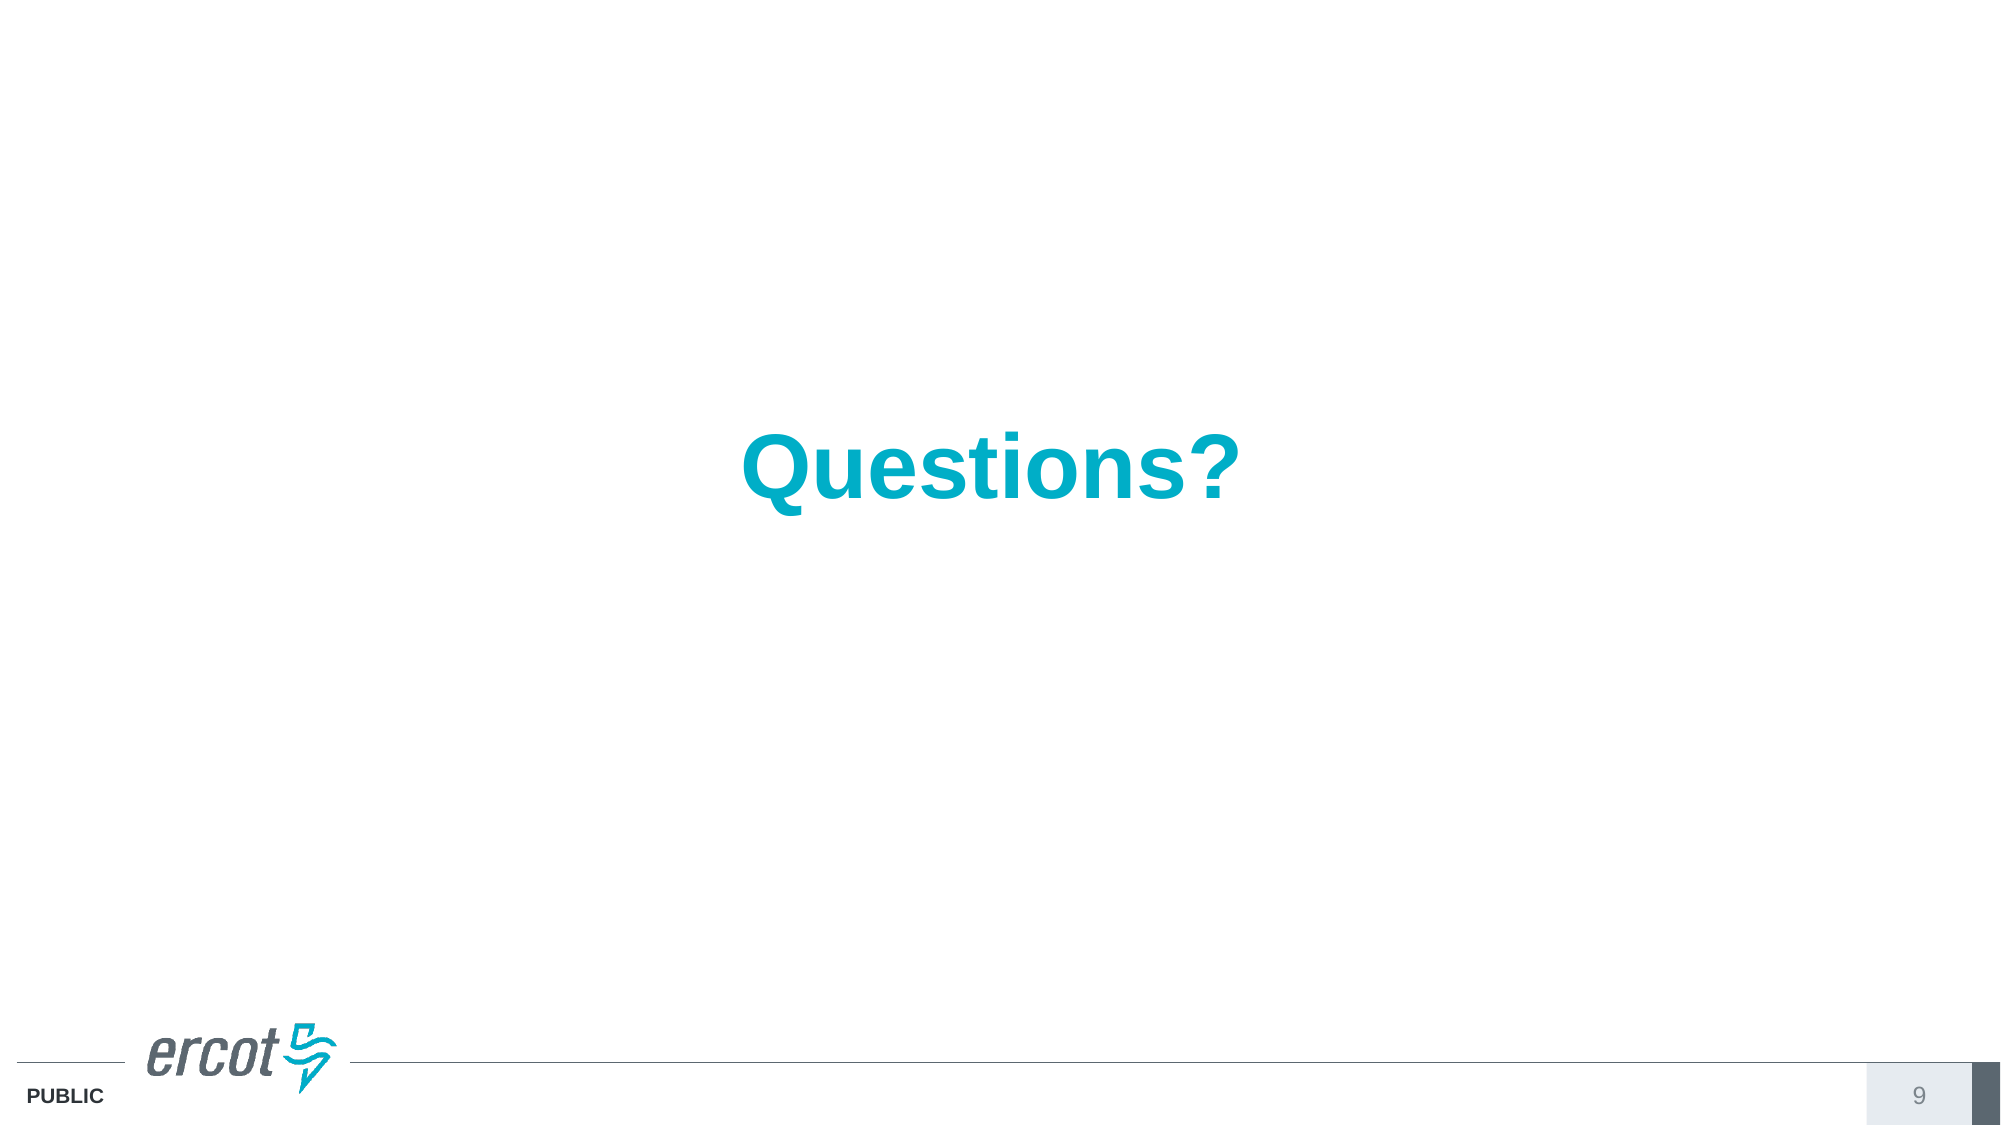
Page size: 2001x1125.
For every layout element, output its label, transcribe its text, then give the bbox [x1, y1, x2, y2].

title Questions? [116, 399, 1868, 642]
slide_number 9 [1866, 1076, 1973, 1113]
picture [143, 1019, 340, 1096]
